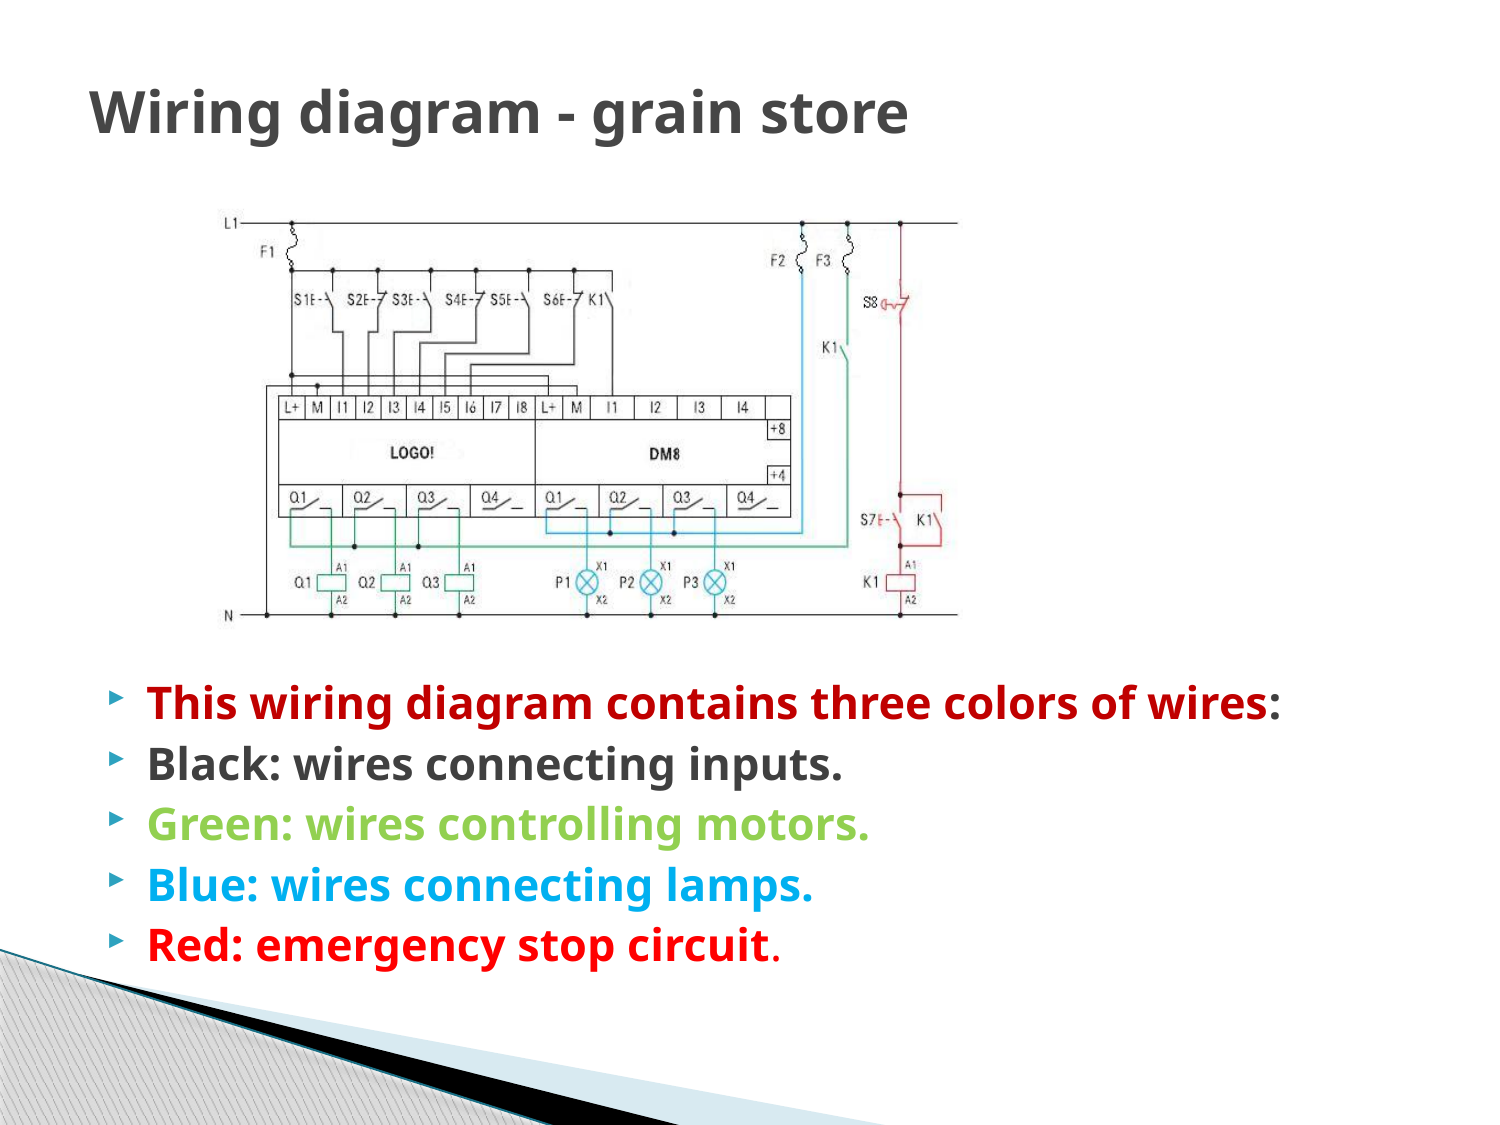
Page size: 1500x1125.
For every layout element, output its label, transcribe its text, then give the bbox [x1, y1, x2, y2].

list This wiring diagram contains three colors of wires: Black: wires connecting inputs. Green: wires controlling motors. Blue: wires connecting lamps. Red: emergency stop circuit. [75, 243, 1425, 986]
title Wiring diagram - grain store [75, 45, 1425, 175]
picture [199, 199, 963, 638]
